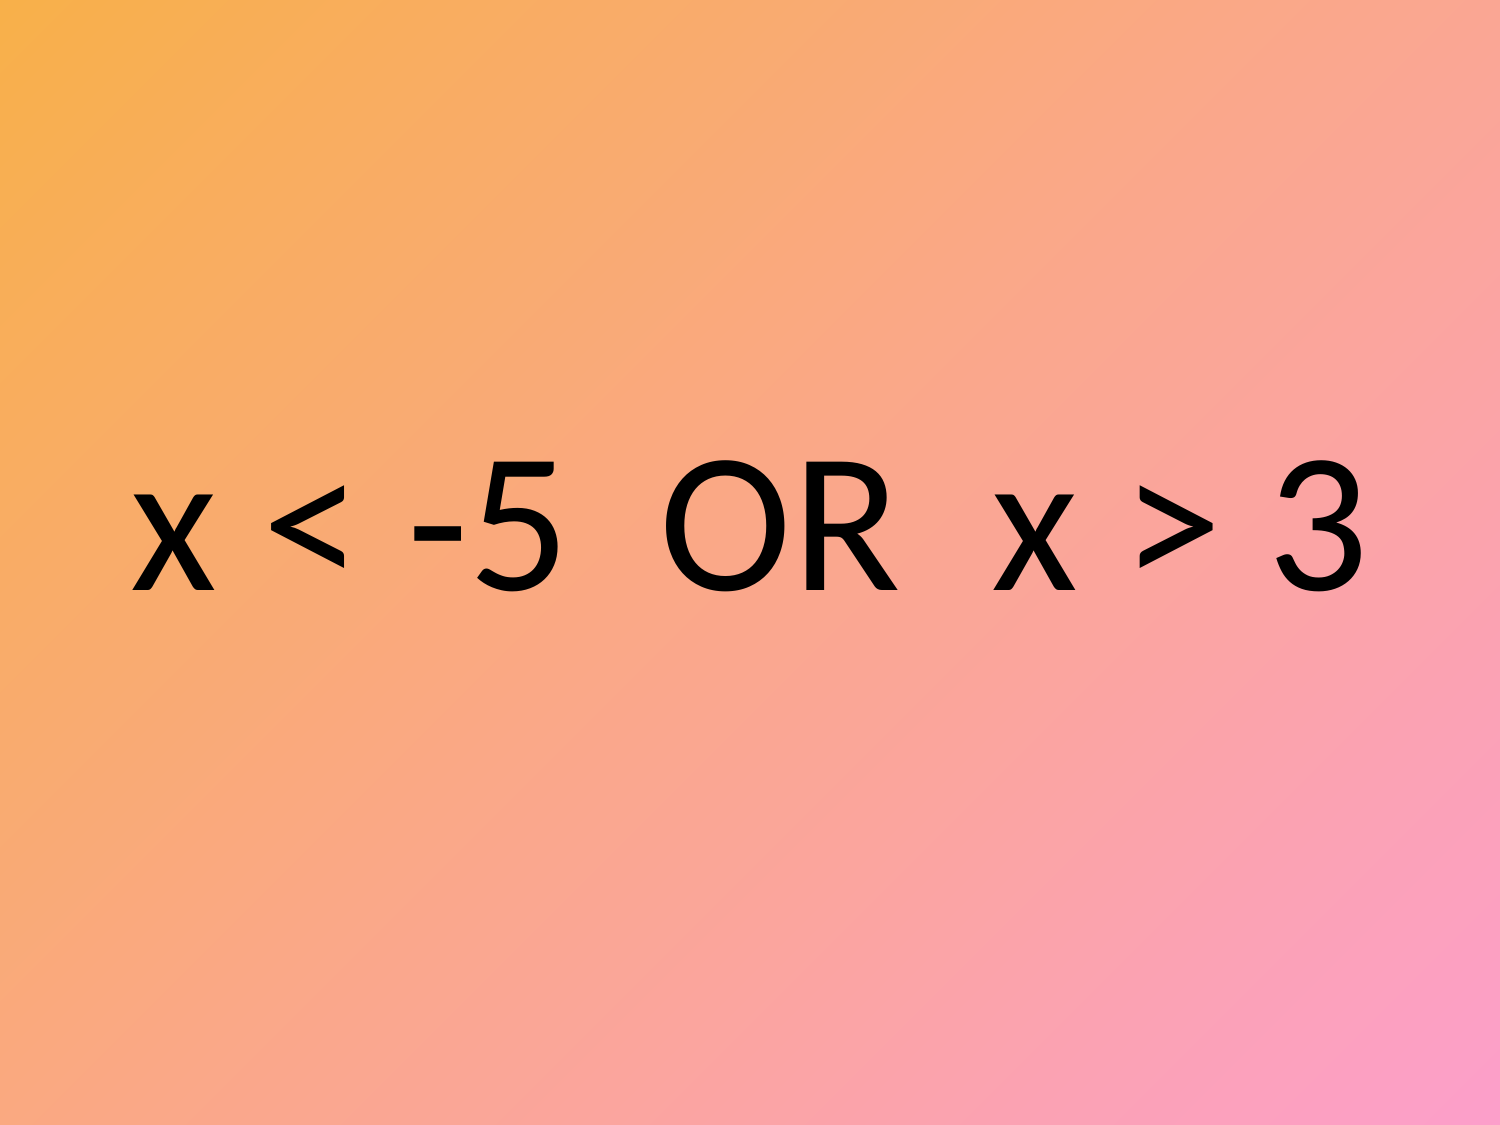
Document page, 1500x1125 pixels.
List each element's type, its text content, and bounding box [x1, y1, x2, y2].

list x < -5 OR x > 3 [74, 382, 1426, 1125]
